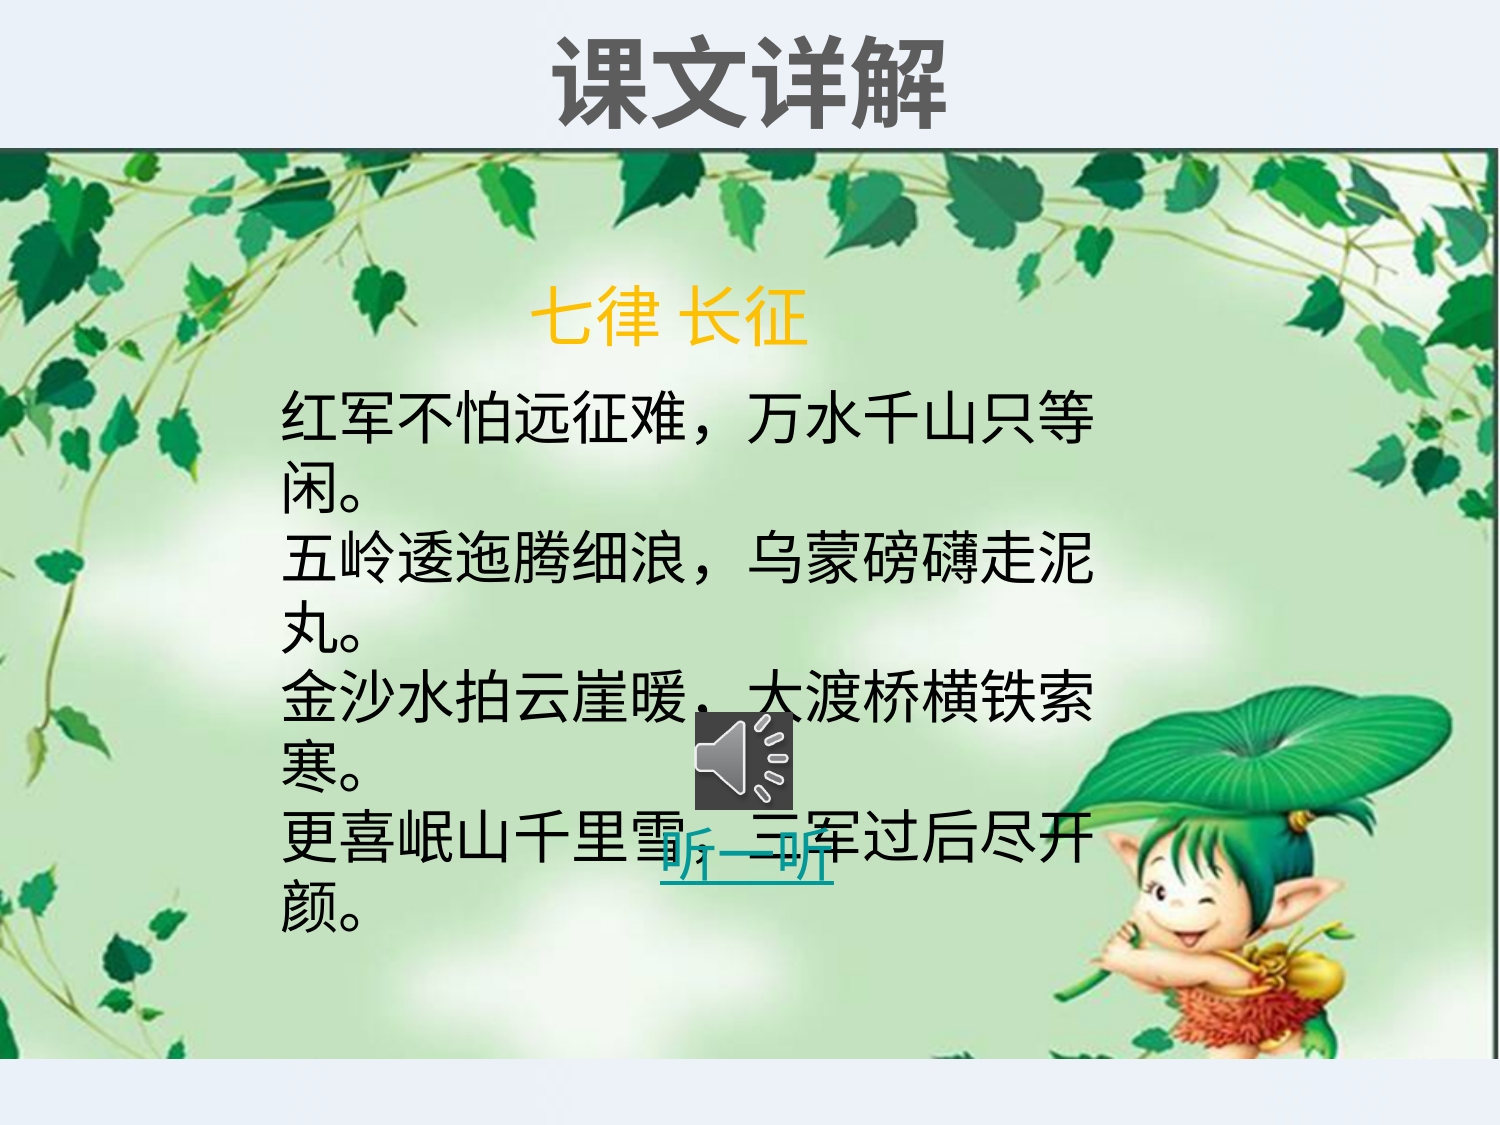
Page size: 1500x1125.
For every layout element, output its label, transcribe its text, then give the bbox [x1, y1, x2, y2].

picture [0, 0, 1500, 1125]
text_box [693, 711, 794, 812]
text_box 课文详解 [535, 12, 965, 148]
